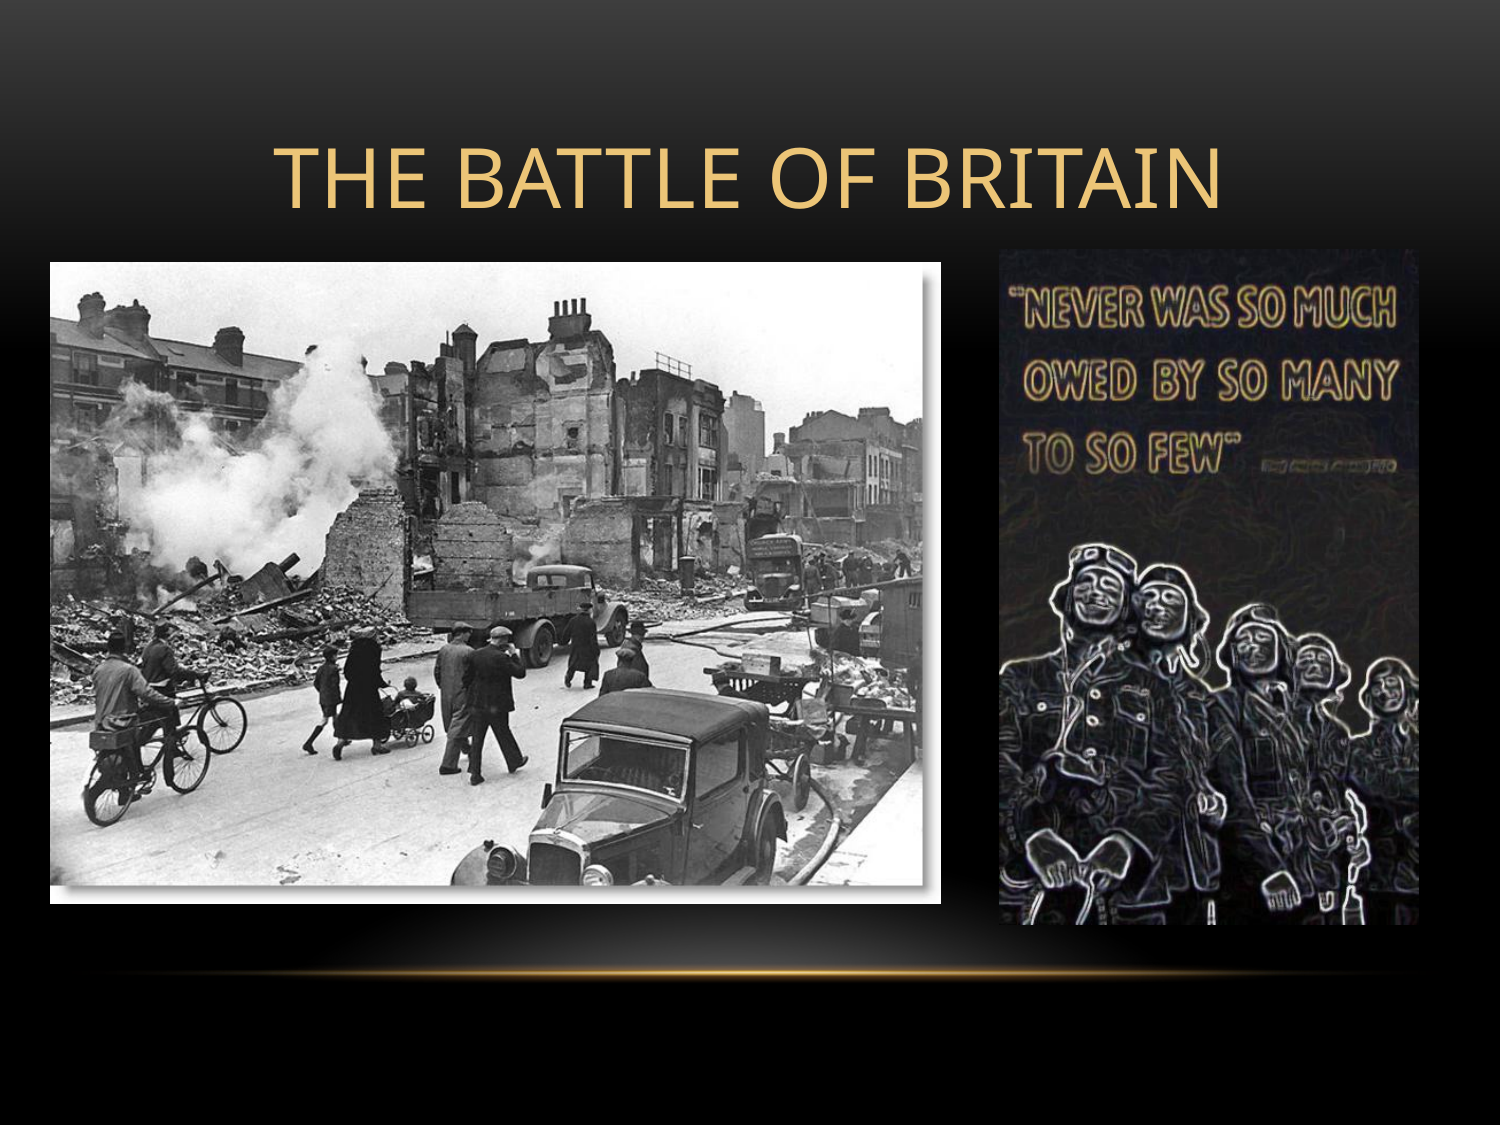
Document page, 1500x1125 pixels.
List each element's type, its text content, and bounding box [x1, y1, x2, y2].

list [49, 262, 941, 904]
title The Battle of Britain [99, 45, 1400, 233]
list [999, 249, 1419, 926]
picture [0, 0, 1500, 1125]
